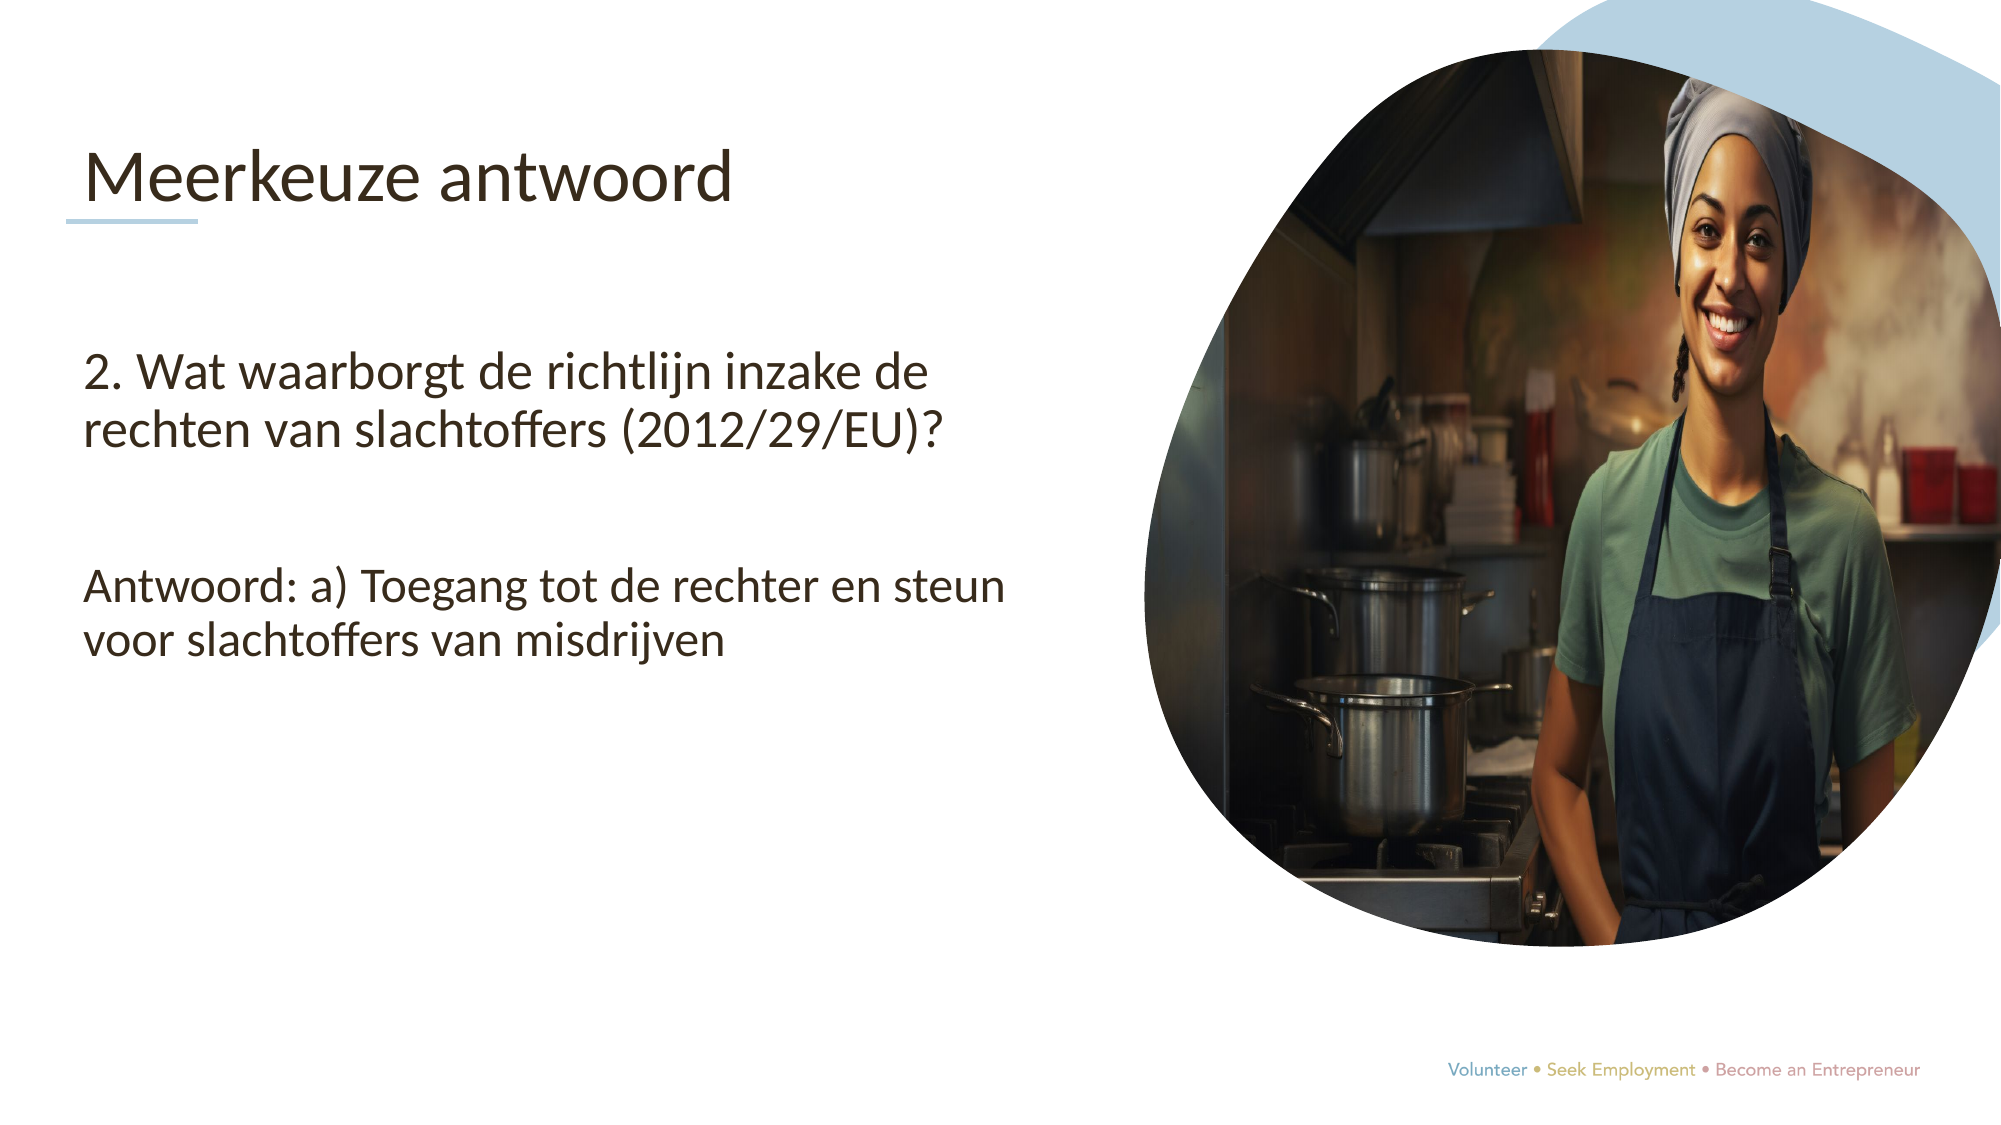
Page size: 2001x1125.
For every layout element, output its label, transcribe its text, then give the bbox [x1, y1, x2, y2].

text_box Meerkeuze antwoord [68, 129, 903, 356]
picture [1144, 49, 2001, 947]
picture [1418, 1046, 1971, 1103]
text_box 2. Wat waarborgt de richtlijn inzake de rechten van slachtoffers (2012/29/EU)? Antwoord: a) Toegang tot de rechter en steun voor slachtoffers van misdrijven [68, 335, 1035, 1125]
